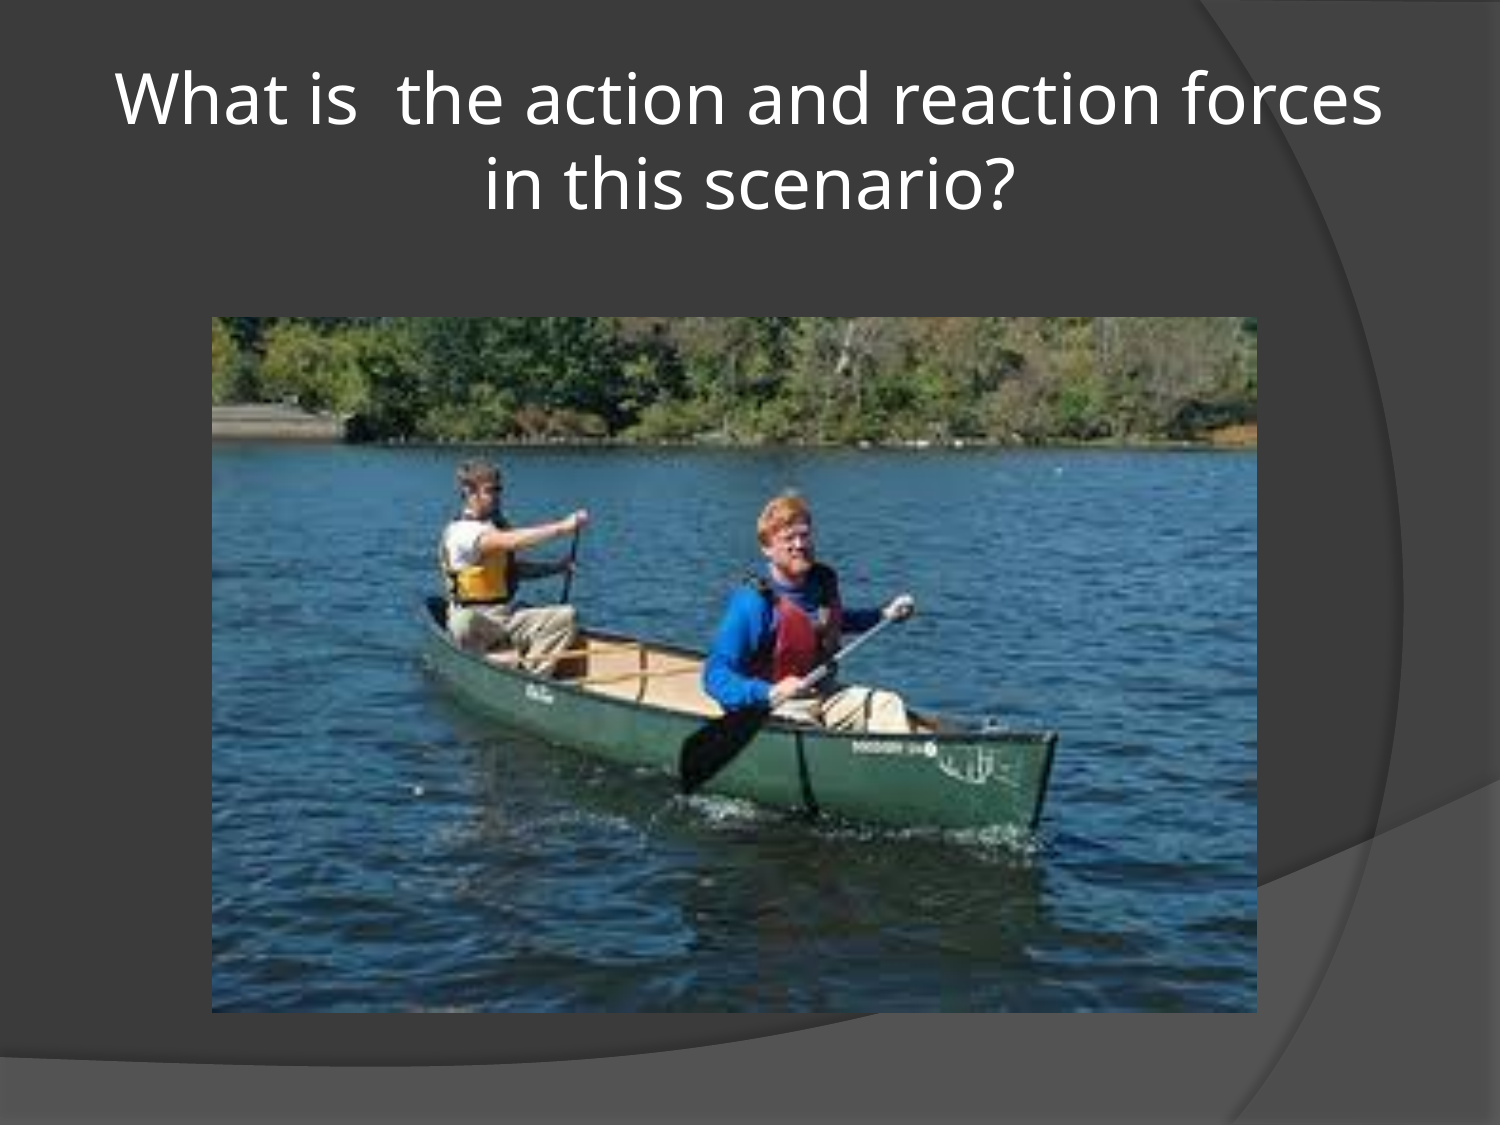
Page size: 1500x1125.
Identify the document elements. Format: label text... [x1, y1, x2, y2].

title What is the action and reaction forces in this scenario? [75, 45, 1425, 233]
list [212, 317, 1257, 1013]
